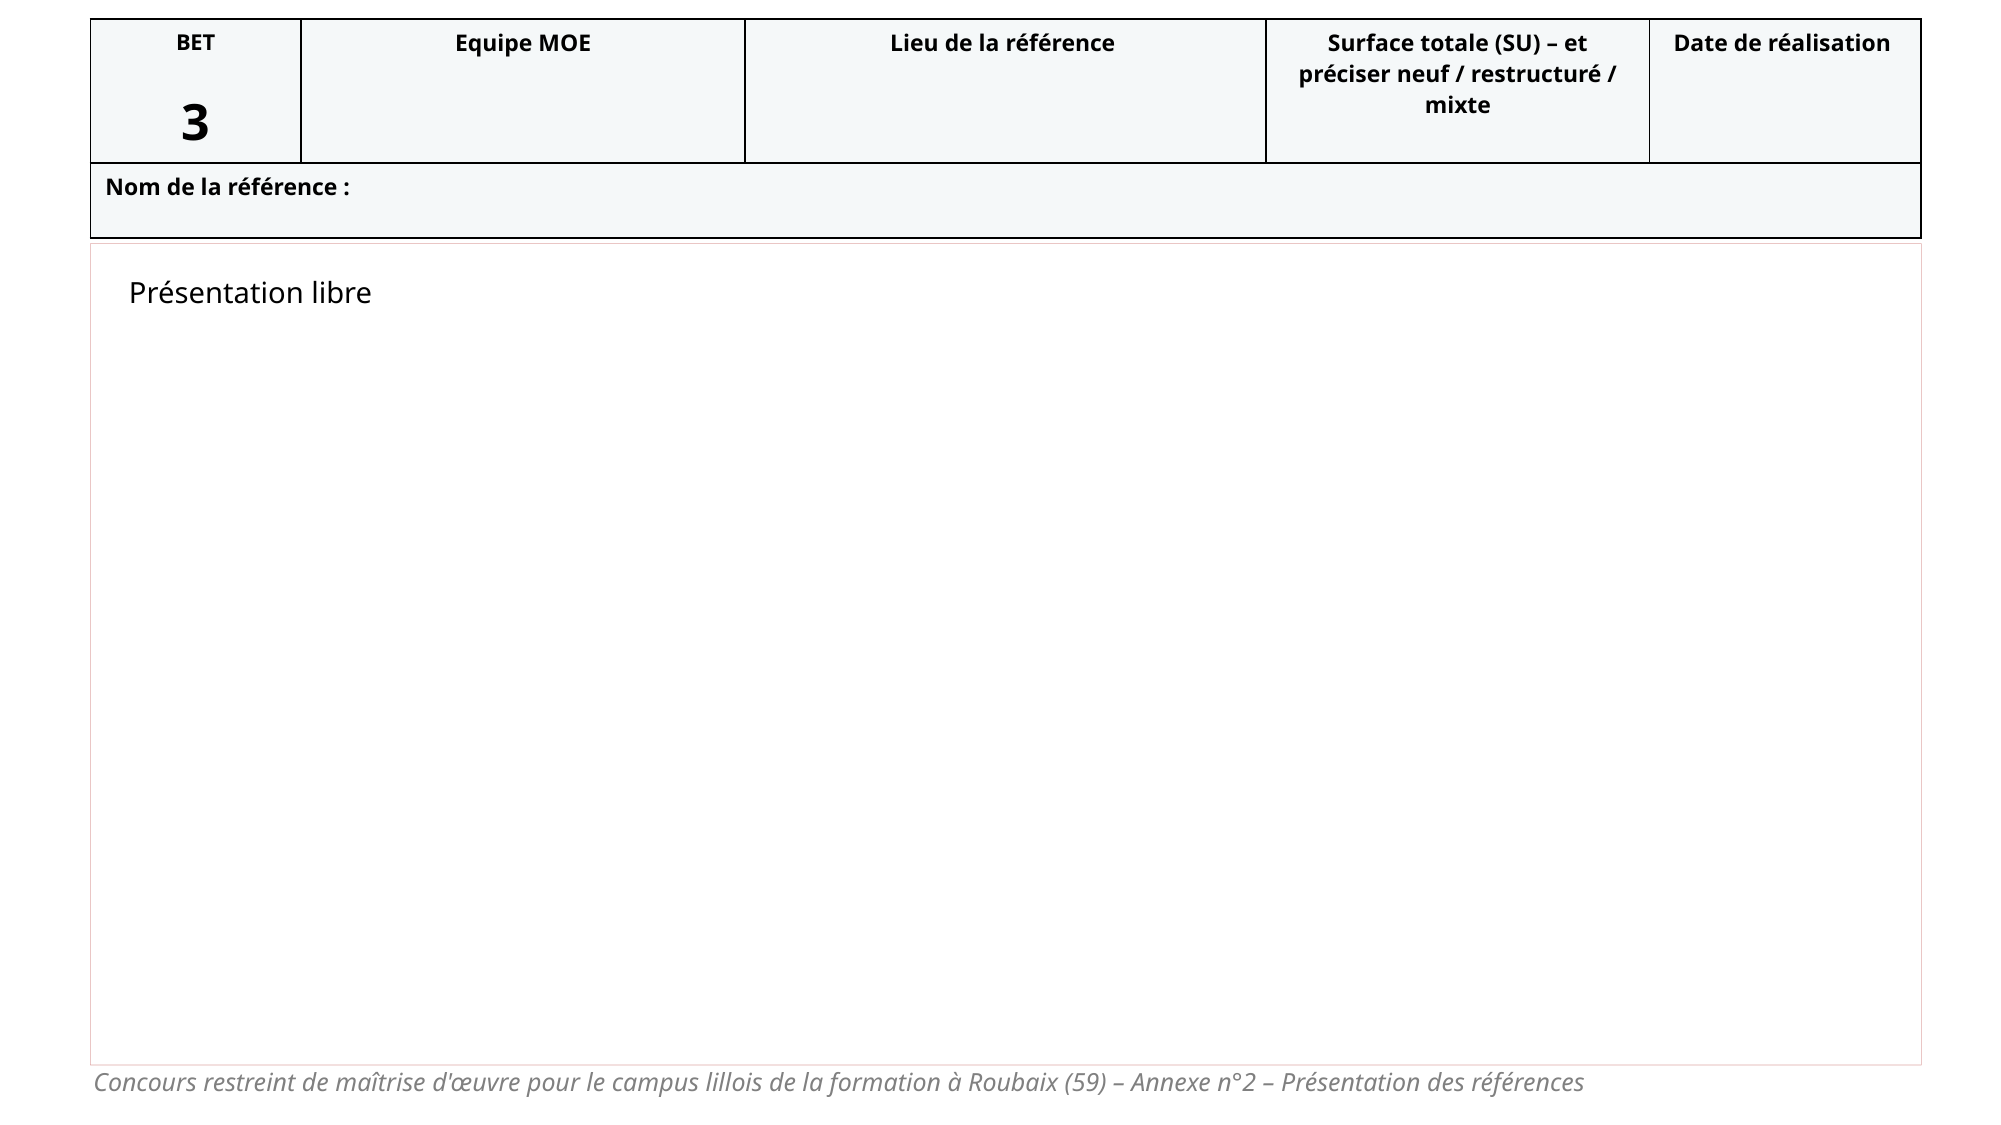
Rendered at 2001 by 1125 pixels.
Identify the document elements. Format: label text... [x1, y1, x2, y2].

table_header Lieu de la référence [746, 20, 1265, 162]
table_header Date de réalisation [1650, 20, 1920, 162]
table_cell Nom de la référence : [91, 164, 1920, 237]
text_box Présentation libre [114, 267, 1449, 447]
table_header Surface totale (SU) – et préciser neuf / restructuré / mixte [1267, 20, 1649, 162]
text_box [88, 241, 1923, 1067]
table_header Equipe MOE [302, 20, 744, 162]
table_header BET 3 [91, 20, 300, 162]
